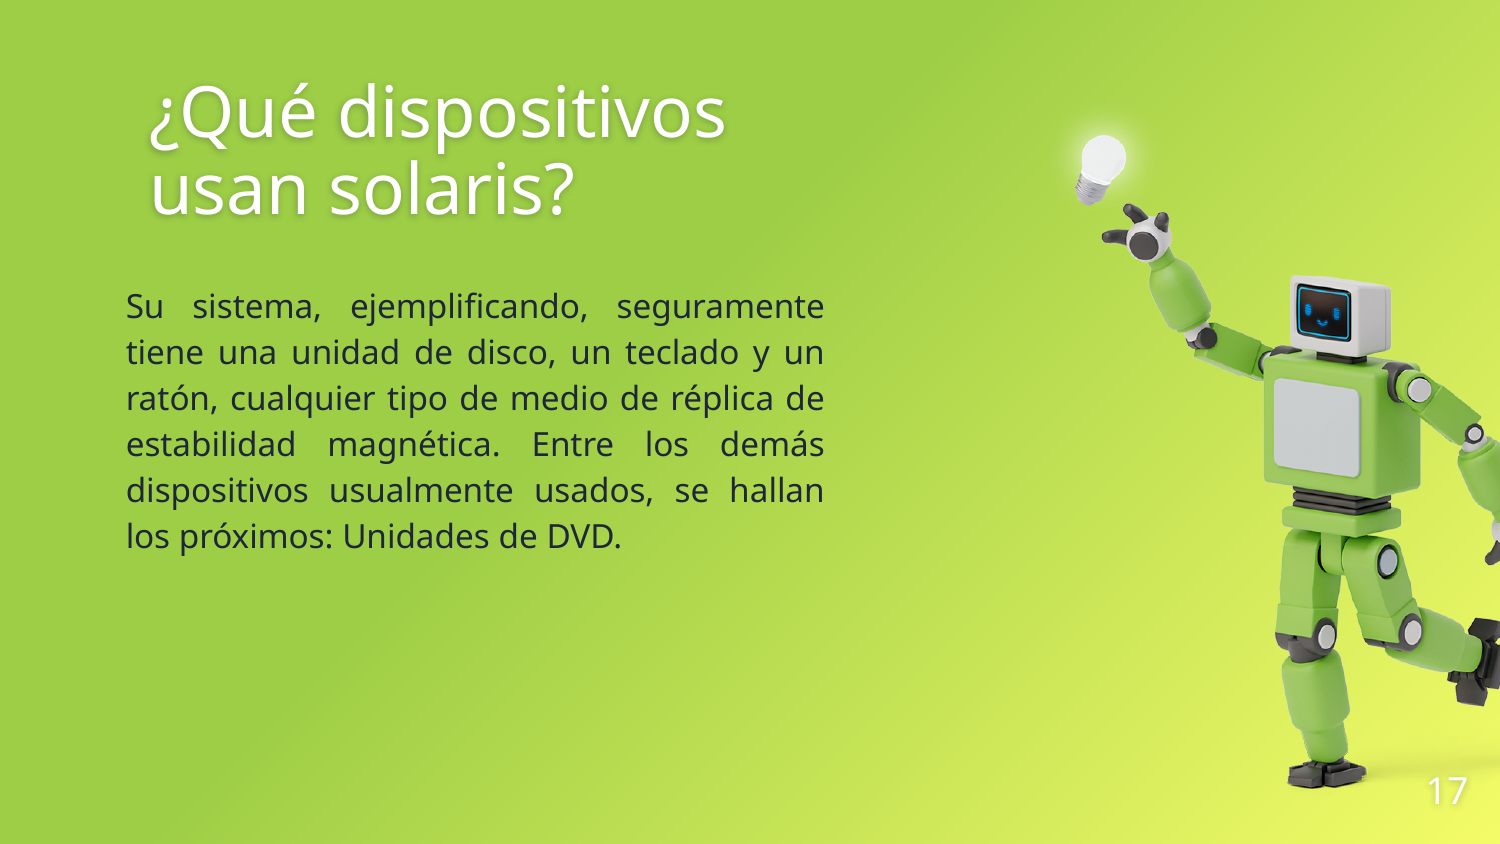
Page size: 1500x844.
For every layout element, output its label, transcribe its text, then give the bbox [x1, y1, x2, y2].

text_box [1101, 202, 1500, 802]
title ¿Qué dispositivos usan solaris? [149, 57, 764, 230]
list Su sistema, ejemplificando, seguramente tiene una unidad de disco, un teclado y un ratón, cualquier tipo de medio de réplica de estabilidad magnética. Entre los demás dispositivos usualmente usados, se hallan los próximos: Unidades de DVD. [125, 279, 826, 451]
picture [1045, 99, 1162, 216]
slide_number 17 [1378, 810, 1469, 814]
